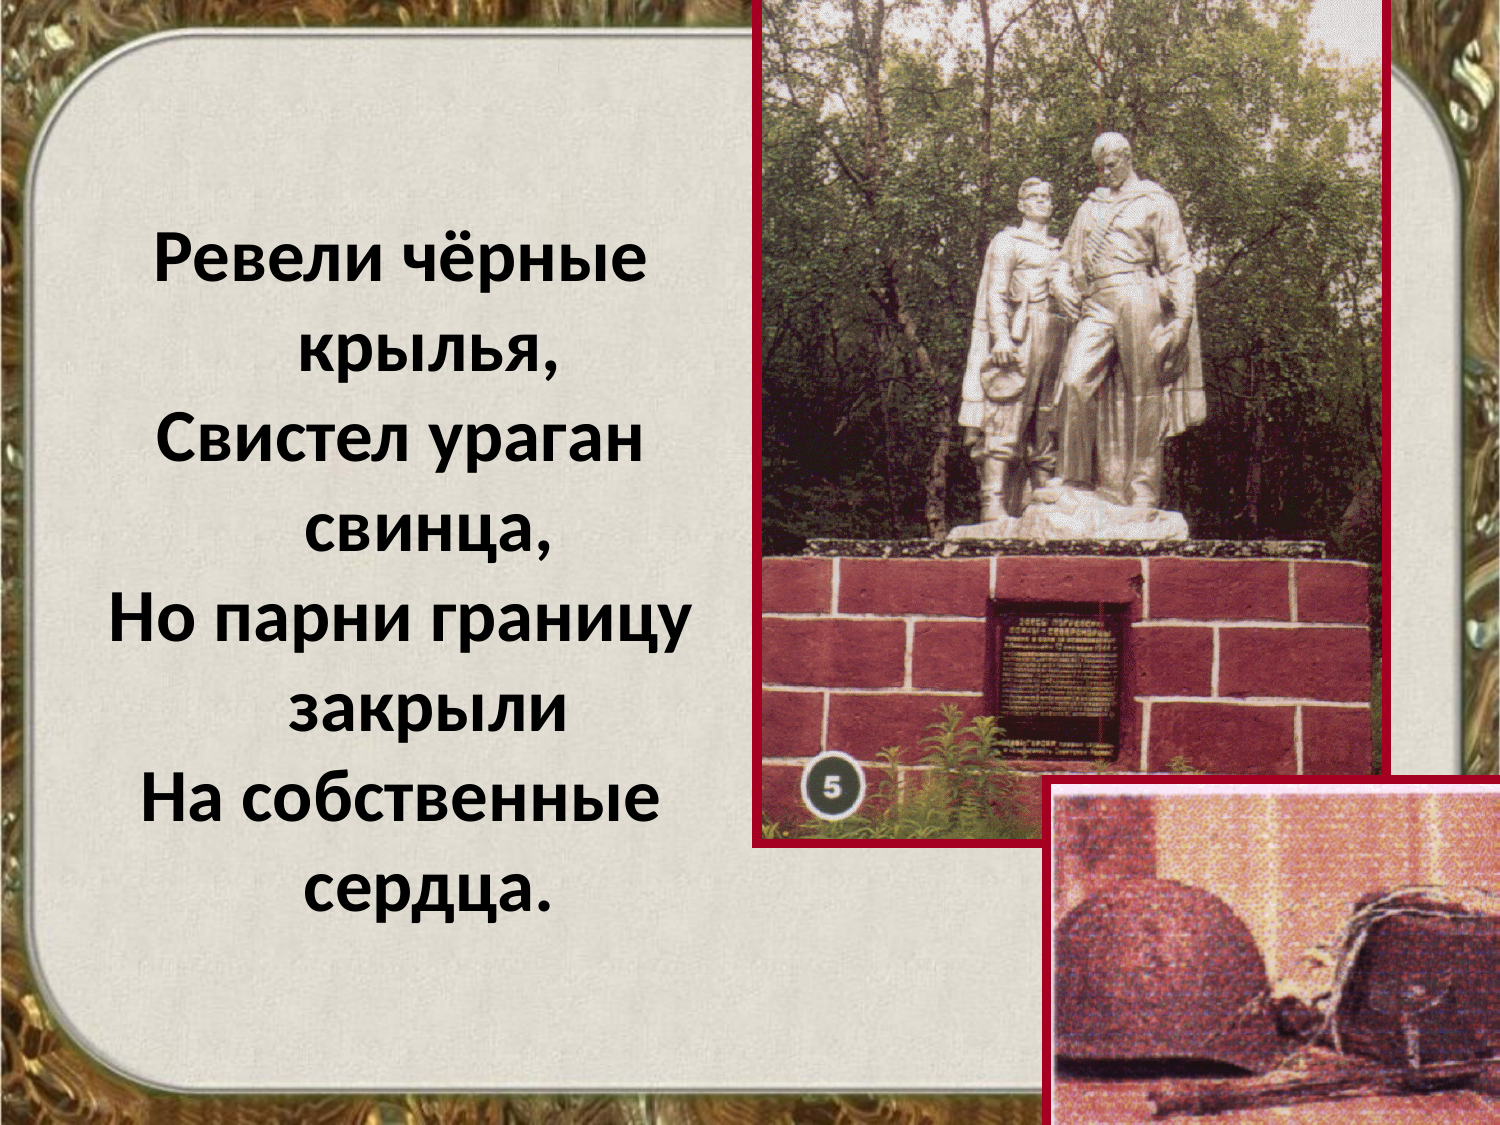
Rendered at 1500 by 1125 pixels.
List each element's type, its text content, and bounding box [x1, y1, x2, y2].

picture [0, 0, 1042, 1125]
picture [761, 0, 1500, 1125]
text_box Ревели чёрные крылья, Свистел ураган свинца, Но парни границу закрыли На собственные сердца. [70, 199, 732, 934]
picture [1391, 0, 1500, 775]
